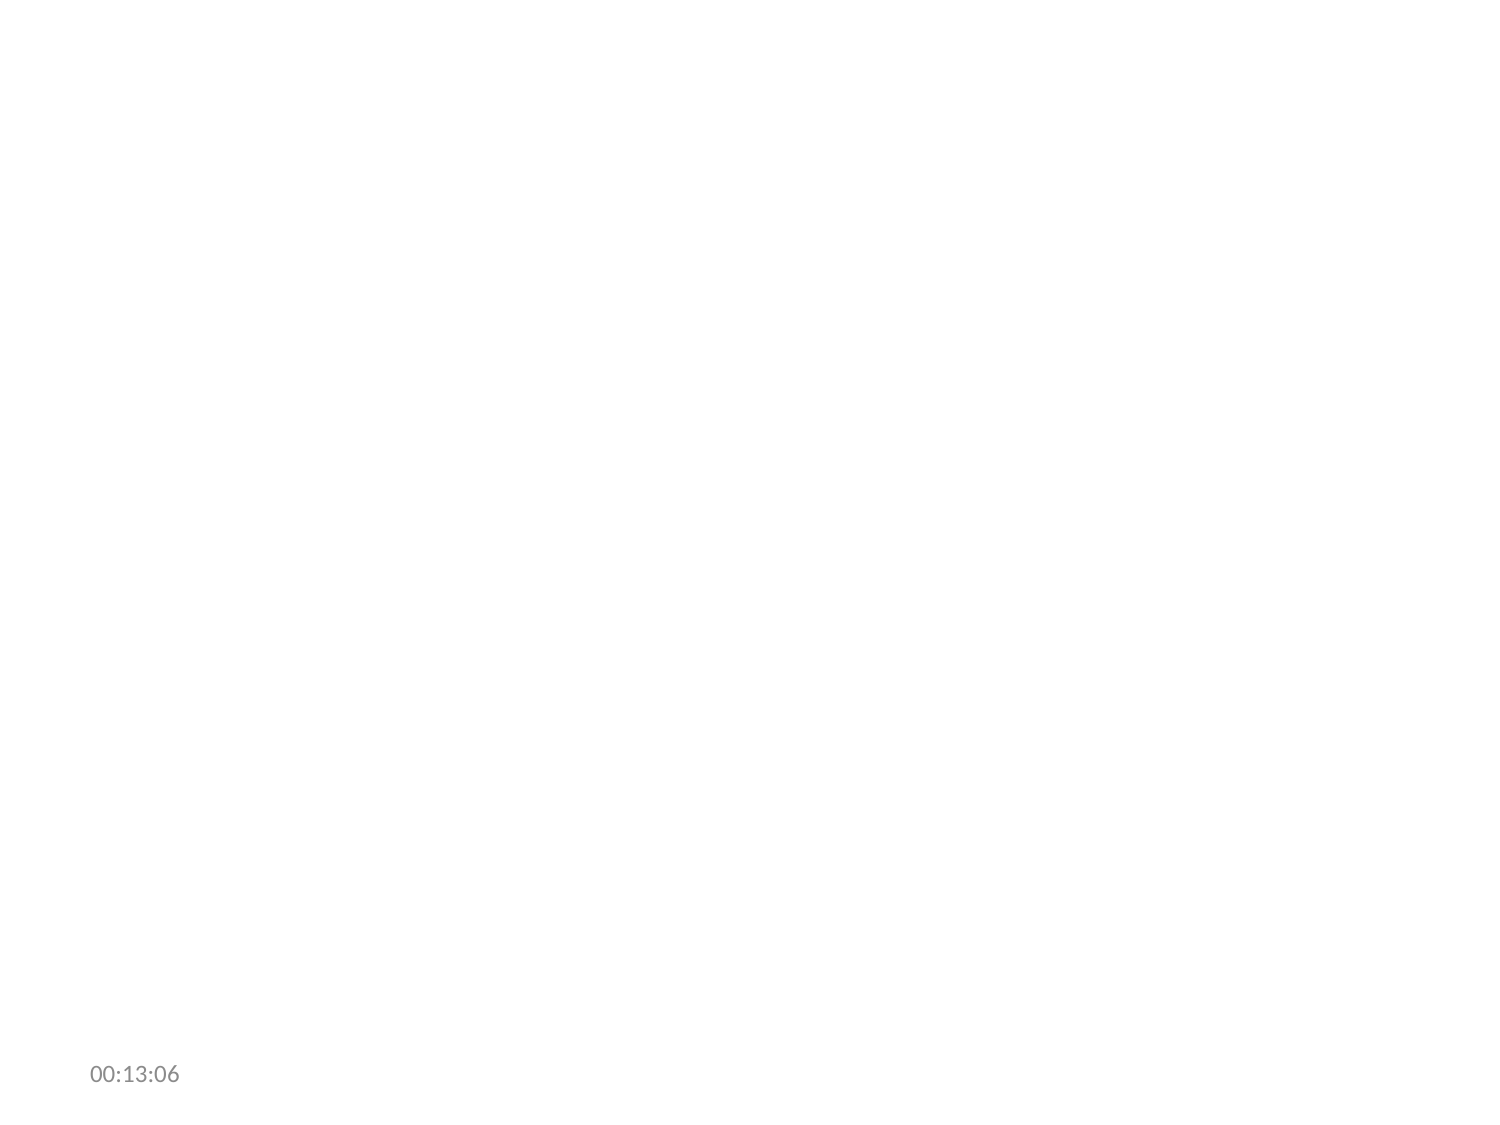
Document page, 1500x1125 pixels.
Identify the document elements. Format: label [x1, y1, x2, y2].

slide_number [75, 1042, 425, 1103]
